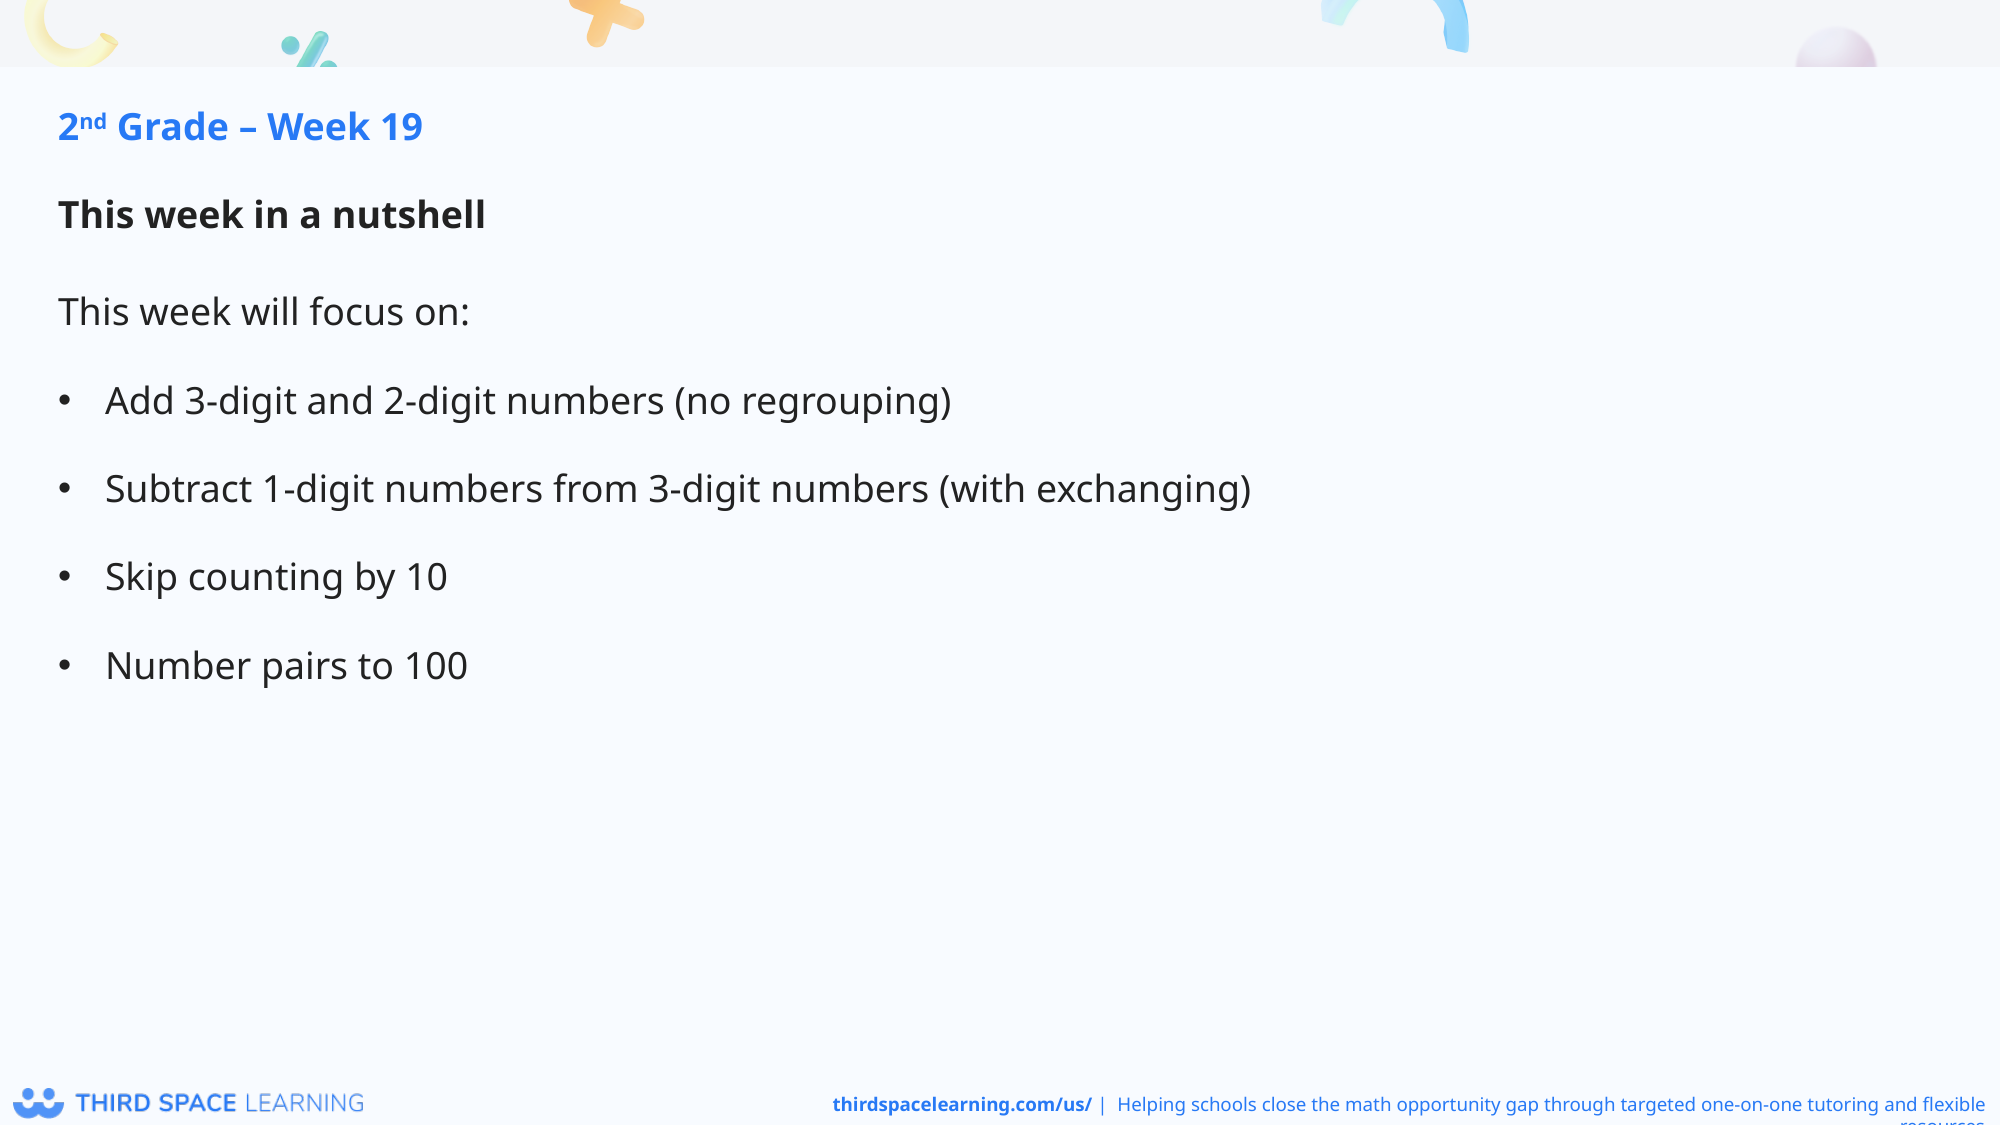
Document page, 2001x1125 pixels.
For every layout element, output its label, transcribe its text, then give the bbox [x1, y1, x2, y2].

text_box 2nd Grade – Week 19 This week in a nutshell [43, 73, 1969, 259]
list This week will focus on: Add 3-digit and 2-digit numbers (no regrouping) Subtract 1-digit numbers from 3-digit numbers (with exchanging) Skip counting by 10 Number pairs to 100 [43, 259, 1969, 1074]
picture [13, 1088, 365, 1119]
picture [0, 0, 2000, 67]
